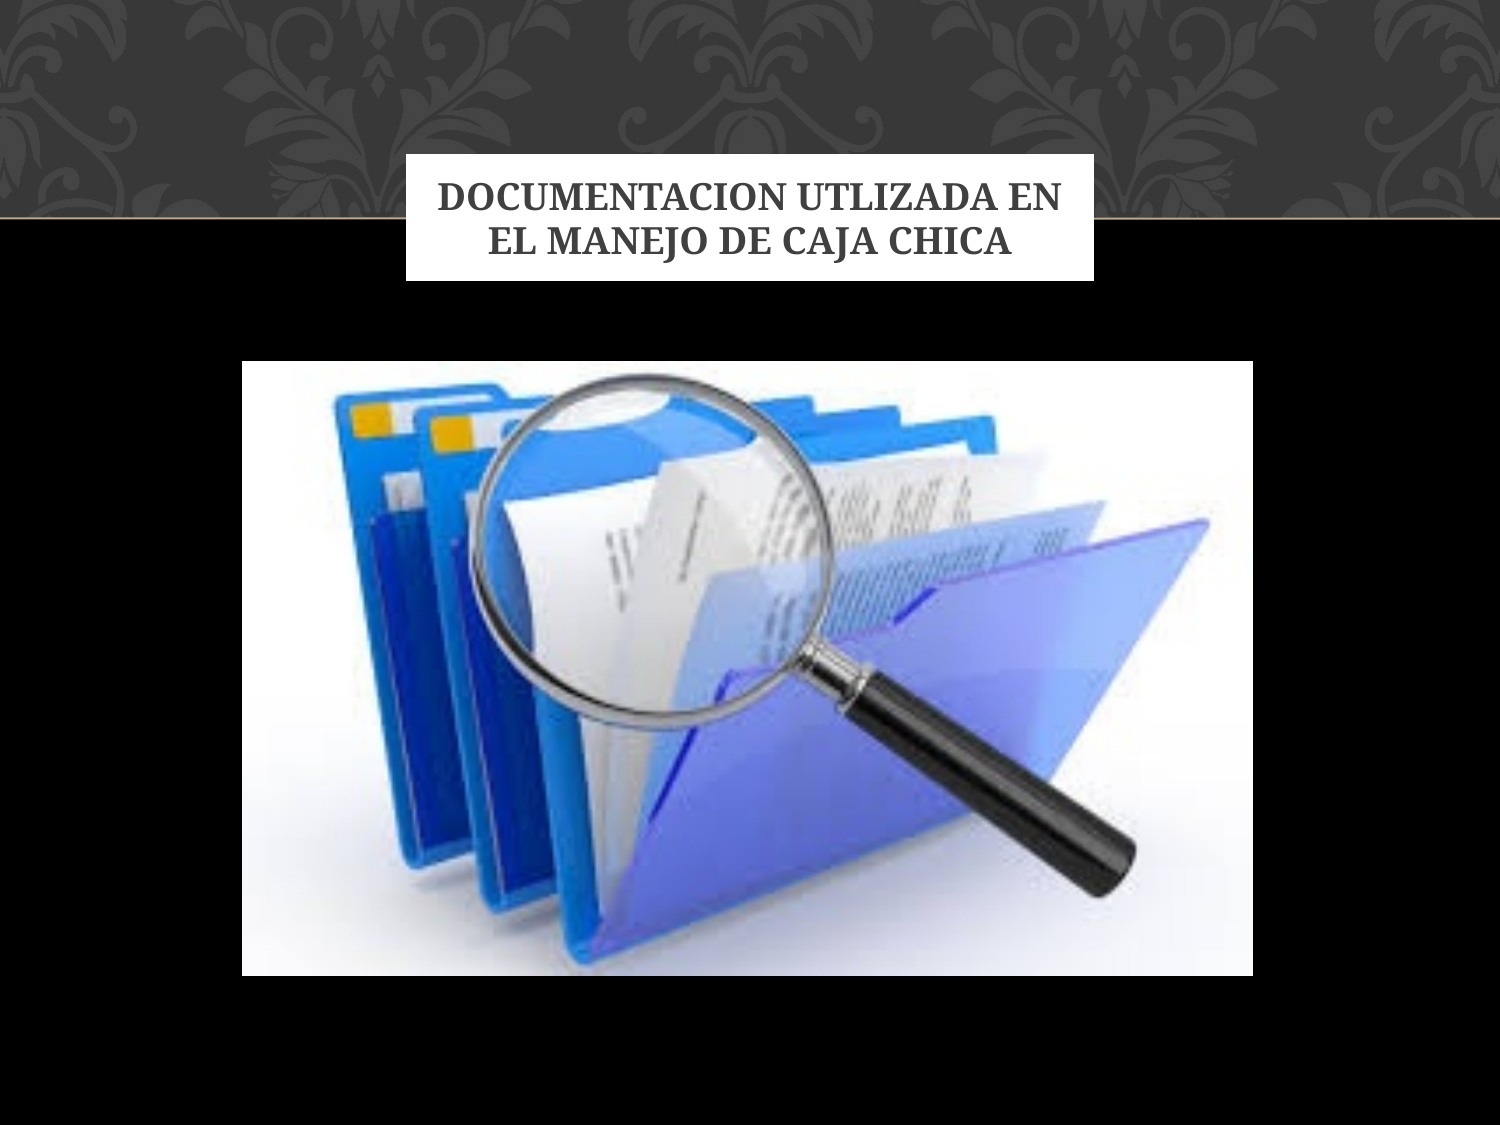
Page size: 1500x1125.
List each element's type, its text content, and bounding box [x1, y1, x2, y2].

title DOCUMENTACION UTLIZADA EN EL MANEJO DE CAJA CHICA [406, 154, 1094, 281]
picture [241, 361, 1254, 977]
